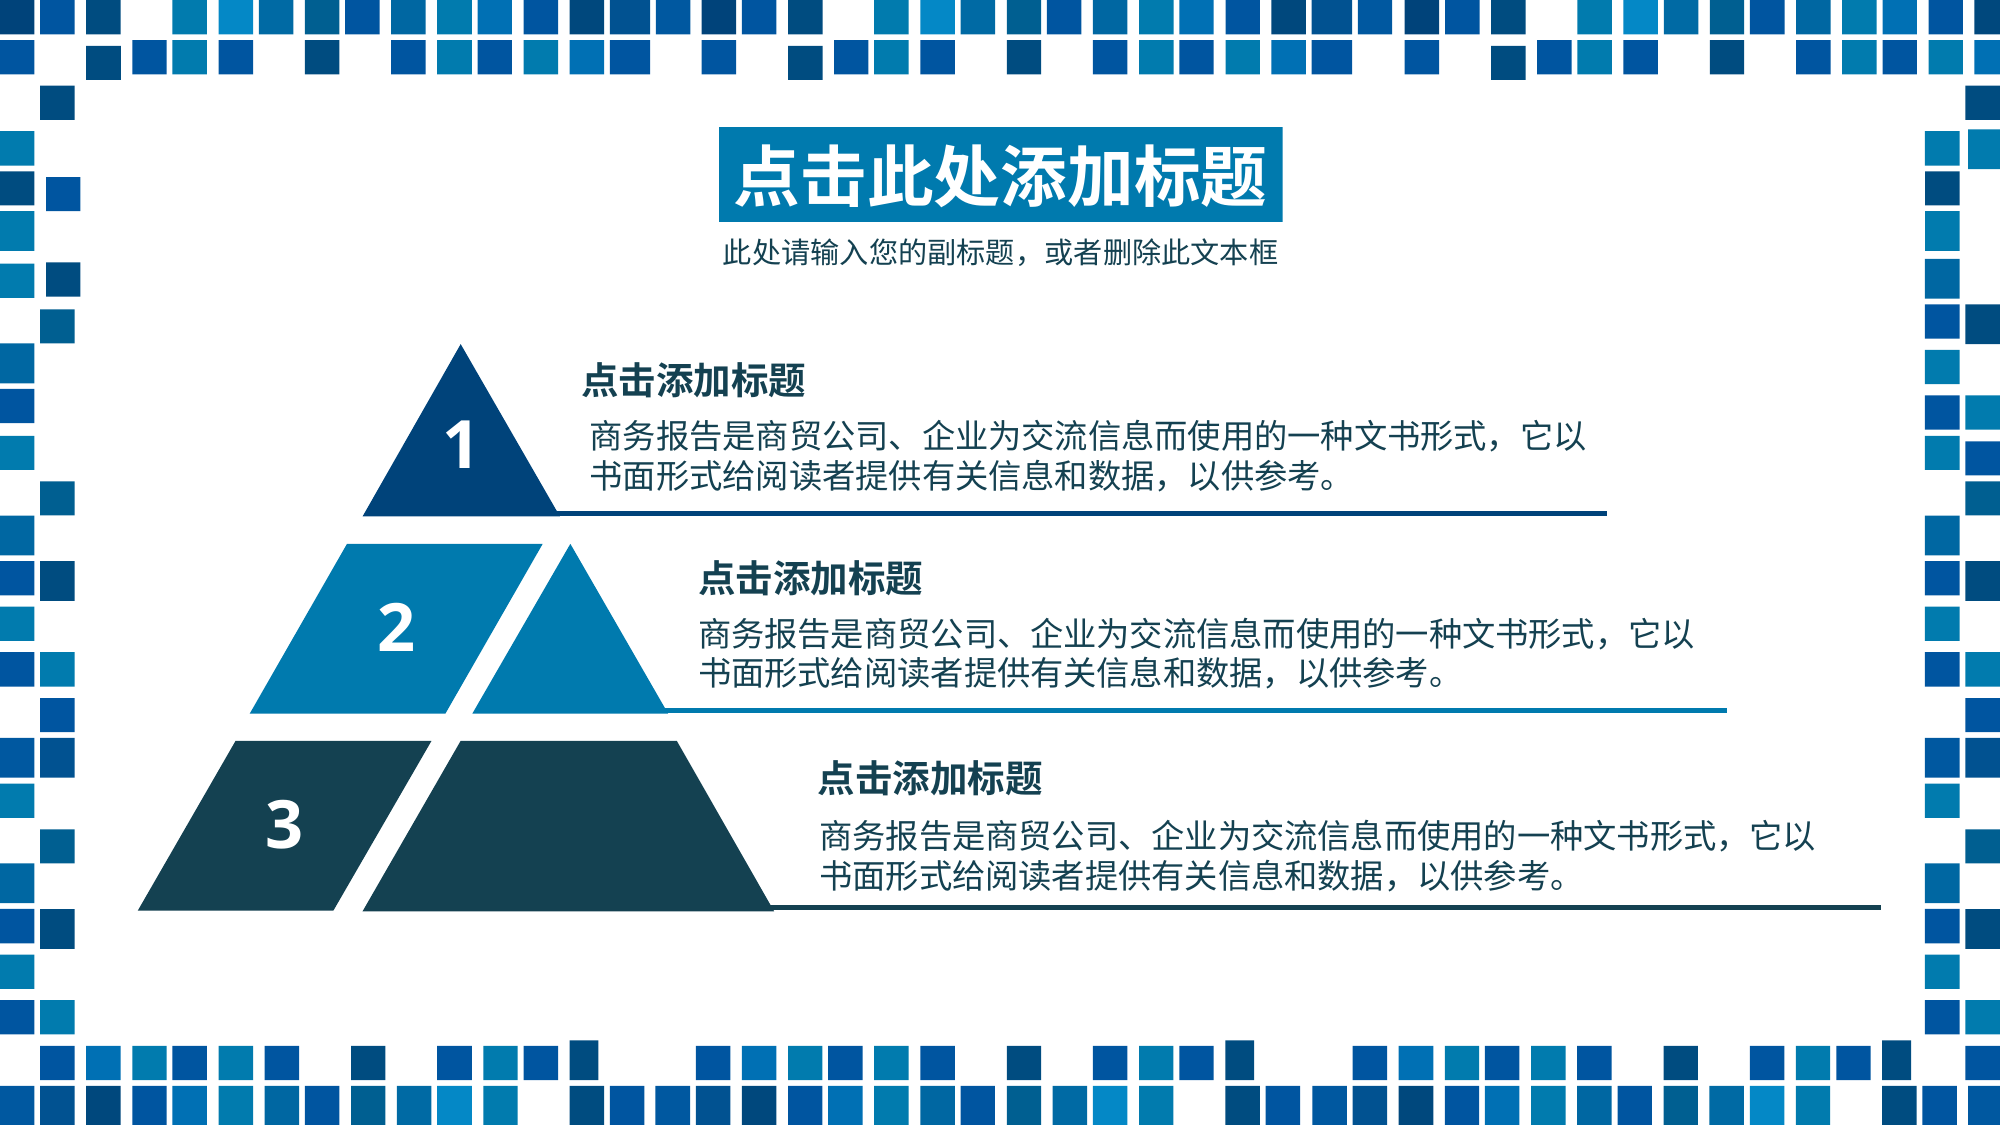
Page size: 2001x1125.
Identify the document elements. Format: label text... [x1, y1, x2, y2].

text_box [1092, 1085, 1128, 1125]
text_box 商务报告是商贸公司、企业为交流信息而使用的一种文书形式，它以书面形式给阅读者提供有关信息和数据，以供参考。 [804, 807, 1835, 903]
text_box [86, 0, 121, 35]
text_box [1577, 1085, 1612, 1125]
text_box [40, 829, 75, 864]
text_box [874, 40, 909, 75]
text_box 商务报告是商贸公司、企业为交流信息而使用的一种文书形式，它以书面形式给阅读者提供有关信息和数据，以供参考。 [575, 408, 1609, 503]
text_box [920, 40, 955, 75]
text_box [523, 1045, 559, 1081]
text_box [391, 40, 426, 75]
text_box [437, 1085, 472, 1125]
text_box [1271, 40, 1306, 75]
text_box [1965, 698, 2000, 733]
text_box [1311, 0, 1353, 35]
text_box [40, 85, 75, 120]
text_box [569, 1040, 599, 1081]
text_box [86, 1045, 121, 1081]
text_box [1139, 40, 1174, 75]
text_box 3 [137, 740, 432, 911]
text_box [304, 1085, 340, 1125]
text_box [1139, 1045, 1174, 1081]
text_box [1398, 1085, 1434, 1125]
text_box [1965, 737, 2000, 778]
text_box [1965, 481, 2000, 516]
text_box [874, 1045, 909, 1081]
text_box [609, 40, 651, 75]
text_box [1928, 0, 1963, 35]
text_box [0, 0, 35, 35]
text_box [1445, 0, 1480, 35]
text_box [258, 0, 294, 35]
text_box [0, 211, 35, 251]
text_box [1924, 737, 1960, 778]
text_box [523, 0, 559, 35]
text_box [1311, 40, 1353, 75]
text_box [741, 0, 777, 35]
text_box [1265, 1085, 1301, 1125]
text_box [1577, 0, 1612, 35]
text_box [920, 1085, 955, 1125]
text_box [1271, 0, 1306, 35]
text_box [741, 1085, 777, 1125]
text_box [1924, 908, 1960, 944]
text_box [788, 1045, 823, 1081]
text_box [0, 954, 35, 989]
text_box [0, 1085, 35, 1125]
text_box [1965, 85, 2000, 120]
text_box [569, 0, 605, 35]
text_box [1924, 395, 1960, 430]
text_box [1924, 258, 1960, 299]
text_box [1577, 40, 1612, 75]
text_box [172, 0, 207, 35]
text_box [1484, 1085, 1520, 1125]
text_box [1491, 45, 1526, 80]
text_box [1006, 0, 1042, 35]
text_box [1965, 395, 2000, 430]
text_box [351, 1085, 386, 1125]
text_box [0, 131, 35, 166]
text_box [86, 1085, 121, 1125]
text_box [304, 0, 340, 35]
text_box [1006, 40, 1042, 75]
text_box [695, 1045, 731, 1081]
text_box [483, 1045, 518, 1081]
text_box [1357, 0, 1393, 35]
text_box [1225, 1040, 1255, 1081]
text_box [396, 1085, 432, 1125]
text_box 点击添加标题 [566, 349, 891, 410]
text_box [437, 0, 472, 35]
text_box [264, 1085, 300, 1125]
text_box [132, 1045, 167, 1081]
text_box [1795, 1045, 1831, 1081]
text_box [1924, 652, 1960, 687]
text_box [1796, 0, 1831, 35]
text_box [719, 127, 1283, 222]
text_box [1312, 1085, 1347, 1125]
text_box [1139, 0, 1174, 35]
text_box [40, 737, 75, 778]
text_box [1924, 304, 1960, 339]
text_box [1139, 1085, 1174, 1125]
text_box [46, 262, 81, 297]
text_box [40, 909, 75, 949]
text_box [1404, 40, 1440, 75]
text_box [1924, 515, 1960, 556]
text_box [40, 481, 75, 516]
text_box [0, 606, 35, 641]
text_box [1663, 1085, 1698, 1125]
text_box [1924, 349, 1960, 385]
text_box [218, 0, 254, 35]
text_box [1968, 1085, 2000, 1125]
text_box [655, 0, 691, 35]
text_box [132, 1085, 167, 1125]
text_box [40, 1085, 75, 1125]
text_box [0, 435, 35, 470]
text_box [1882, 0, 1917, 35]
text_box 点击添加标题 [683, 547, 975, 608]
text_box [695, 1085, 731, 1125]
text_box [1965, 829, 2000, 864]
text_box [0, 863, 35, 904]
text_box [741, 1045, 777, 1081]
text_box [0, 171, 35, 206]
text_box [655, 1085, 691, 1125]
text_box [1179, 1045, 1214, 1081]
text_box [172, 40, 207, 75]
text_box [1046, 0, 1082, 35]
text_box [788, 45, 823, 80]
text_box [609, 1085, 645, 1125]
text_box [40, 0, 75, 35]
text_box [1484, 1045, 1520, 1081]
text_box [1842, 0, 1877, 35]
text_box [1965, 909, 2000, 949]
text_box [920, 0, 955, 35]
text_box [1444, 1085, 1480, 1125]
text_box [1974, 40, 2000, 75]
text_box [362, 740, 775, 912]
text_box [1924, 131, 1960, 166]
text_box [1924, 863, 1960, 904]
text_box [172, 1045, 207, 1081]
text_box [1709, 0, 1745, 35]
text_box [523, 40, 559, 75]
text_box [345, 0, 380, 35]
text_box [1052, 1085, 1088, 1125]
text_box [1882, 1085, 1917, 1125]
text_box [1924, 435, 1960, 470]
text_box [1749, 1045, 1785, 1081]
text_box [1965, 441, 2000, 476]
text_box [1842, 40, 1877, 75]
text_box [1882, 1040, 1912, 1081]
text_box [264, 1045, 300, 1081]
text_box [1352, 1085, 1388, 1125]
text_box [1924, 561, 1960, 596]
text_box [960, 0, 996, 35]
text_box [1617, 1085, 1652, 1125]
text_box [304, 40, 340, 75]
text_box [1968, 129, 2000, 170]
text_box [437, 1045, 472, 1081]
text_box [437, 40, 472, 75]
text_box [218, 1085, 254, 1125]
text_box [1352, 1045, 1388, 1081]
text_box [40, 1045, 75, 1081]
text_box [1709, 40, 1745, 75]
text_box [0, 783, 35, 818]
text_box [1749, 1085, 1785, 1125]
text_box [0, 263, 35, 298]
text_box [1836, 1045, 1871, 1081]
text_box [0, 388, 35, 424]
text_box [1928, 40, 1963, 75]
text_box [1092, 40, 1128, 75]
text_box [1092, 0, 1128, 35]
text_box [1749, 0, 1785, 35]
text_box [1965, 561, 2000, 601]
text_box [1006, 1045, 1042, 1081]
text_box [132, 40, 167, 75]
text_box [1531, 1085, 1566, 1125]
text_box [960, 1085, 995, 1125]
text_box [1965, 1000, 2000, 1035]
text_box [351, 1045, 386, 1081]
text_box [1924, 783, 1960, 818]
text_box [1965, 652, 2000, 687]
text_box [1225, 40, 1260, 75]
text_box [701, 0, 737, 35]
text_box [1531, 1045, 1566, 1081]
text_box [1225, 0, 1260, 35]
text_box 商务报告是商贸公司、企业为交流信息而使用的一种文书形式，它以书面形式给阅读者提供有关信息和数据，以供参考。 [683, 605, 1727, 700]
text_box [788, 1085, 823, 1125]
text_box [472, 543, 669, 714]
text_box [828, 1085, 863, 1125]
text_box [874, 1085, 909, 1125]
text_box [0, 40, 35, 75]
text_box [477, 0, 512, 35]
text_box 2 [249, 543, 543, 714]
text_box [46, 177, 81, 212]
text_box [0, 561, 35, 596]
text_box [1179, 0, 1214, 35]
text_box [1663, 0, 1699, 35]
text_box [1491, 0, 1526, 35]
text_box [1006, 1085, 1042, 1125]
text_box [0, 515, 35, 556]
text_box [1924, 606, 1960, 641]
text_box [172, 1085, 207, 1125]
text_box [1092, 1045, 1128, 1081]
text_box [1404, 0, 1440, 35]
text_box [828, 1045, 863, 1081]
text_box [1179, 40, 1214, 75]
text_box [1623, 40, 1658, 75]
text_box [693, 231, 1309, 273]
text_box [483, 1085, 518, 1125]
text_box [218, 1045, 254, 1081]
text_box [1974, 0, 2000, 35]
text_box [1965, 1045, 2000, 1081]
text_box [391, 0, 426, 35]
text_box [1925, 211, 1960, 251]
text_box [477, 40, 512, 75]
text_box [1398, 1045, 1434, 1081]
text_box [569, 1085, 605, 1125]
text_box [40, 698, 75, 733]
text_box [1924, 954, 1960, 989]
text_box [788, 0, 823, 35]
text_box [569, 40, 605, 75]
text_box [609, 0, 651, 35]
text_box [834, 40, 869, 75]
text_box [0, 737, 35, 778]
text_box [218, 40, 254, 75]
text_box [40, 309, 75, 344]
text_box 1 [362, 344, 560, 517]
text_box [86, 45, 121, 80]
text_box 点击添加标题 [802, 747, 1094, 808]
text_box [1225, 1085, 1260, 1125]
text_box [1925, 171, 1960, 206]
text_box [701, 40, 737, 75]
text_box [1663, 1045, 1698, 1081]
text_box [1537, 40, 1572, 75]
text_box [1922, 1085, 1957, 1125]
text_box [0, 1000, 35, 1035]
text_box [40, 561, 75, 601]
text_box [1623, 0, 1658, 35]
text_box [874, 0, 909, 35]
text_box [0, 343, 35, 384]
text_box [1965, 304, 2000, 345]
text_box [1444, 1045, 1480, 1081]
text_box [1882, 40, 1917, 75]
text_box [40, 1000, 75, 1035]
text_box [40, 652, 75, 687]
text_box [0, 652, 35, 687]
text_box [1709, 1085, 1744, 1125]
text_box [1796, 40, 1831, 75]
text_box [0, 908, 35, 944]
text_box [1577, 1045, 1612, 1081]
text_box [1795, 1085, 1831, 1125]
text_box [920, 1045, 955, 1081]
text_box [1924, 1000, 1960, 1035]
